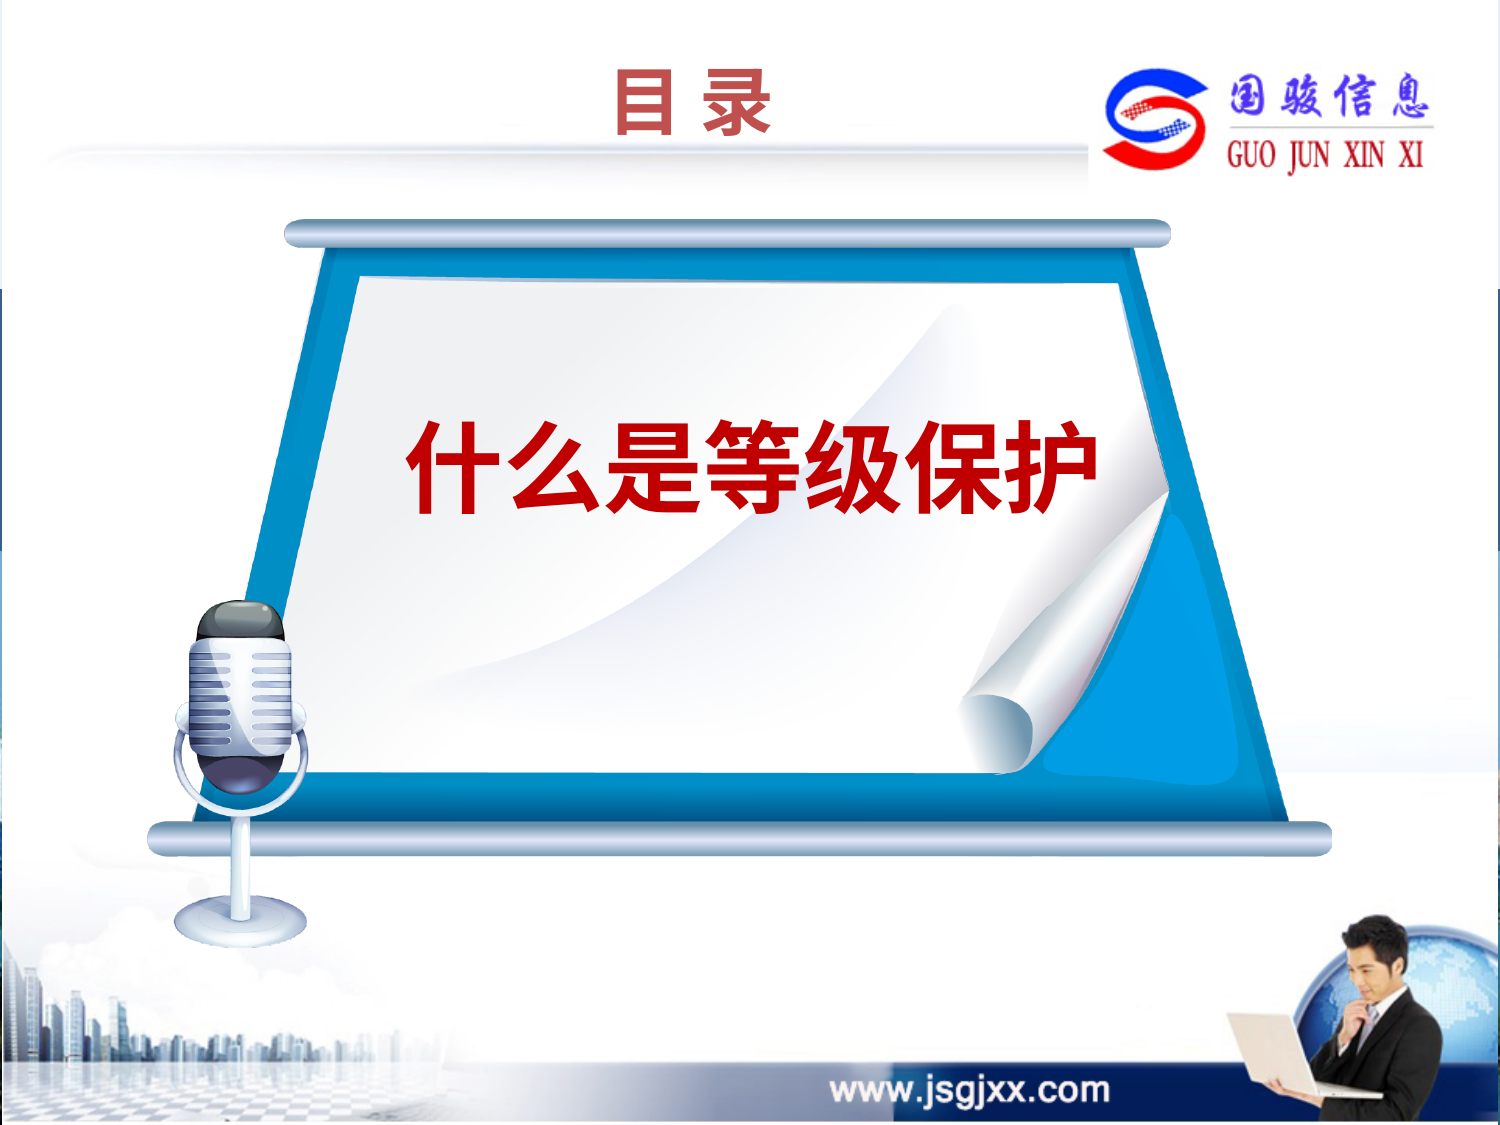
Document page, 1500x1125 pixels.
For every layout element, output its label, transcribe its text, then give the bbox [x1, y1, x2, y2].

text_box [147, 219, 1332, 948]
picture [0, 0, 1500, 1125]
text_box 目 录 [363, 46, 1020, 152]
